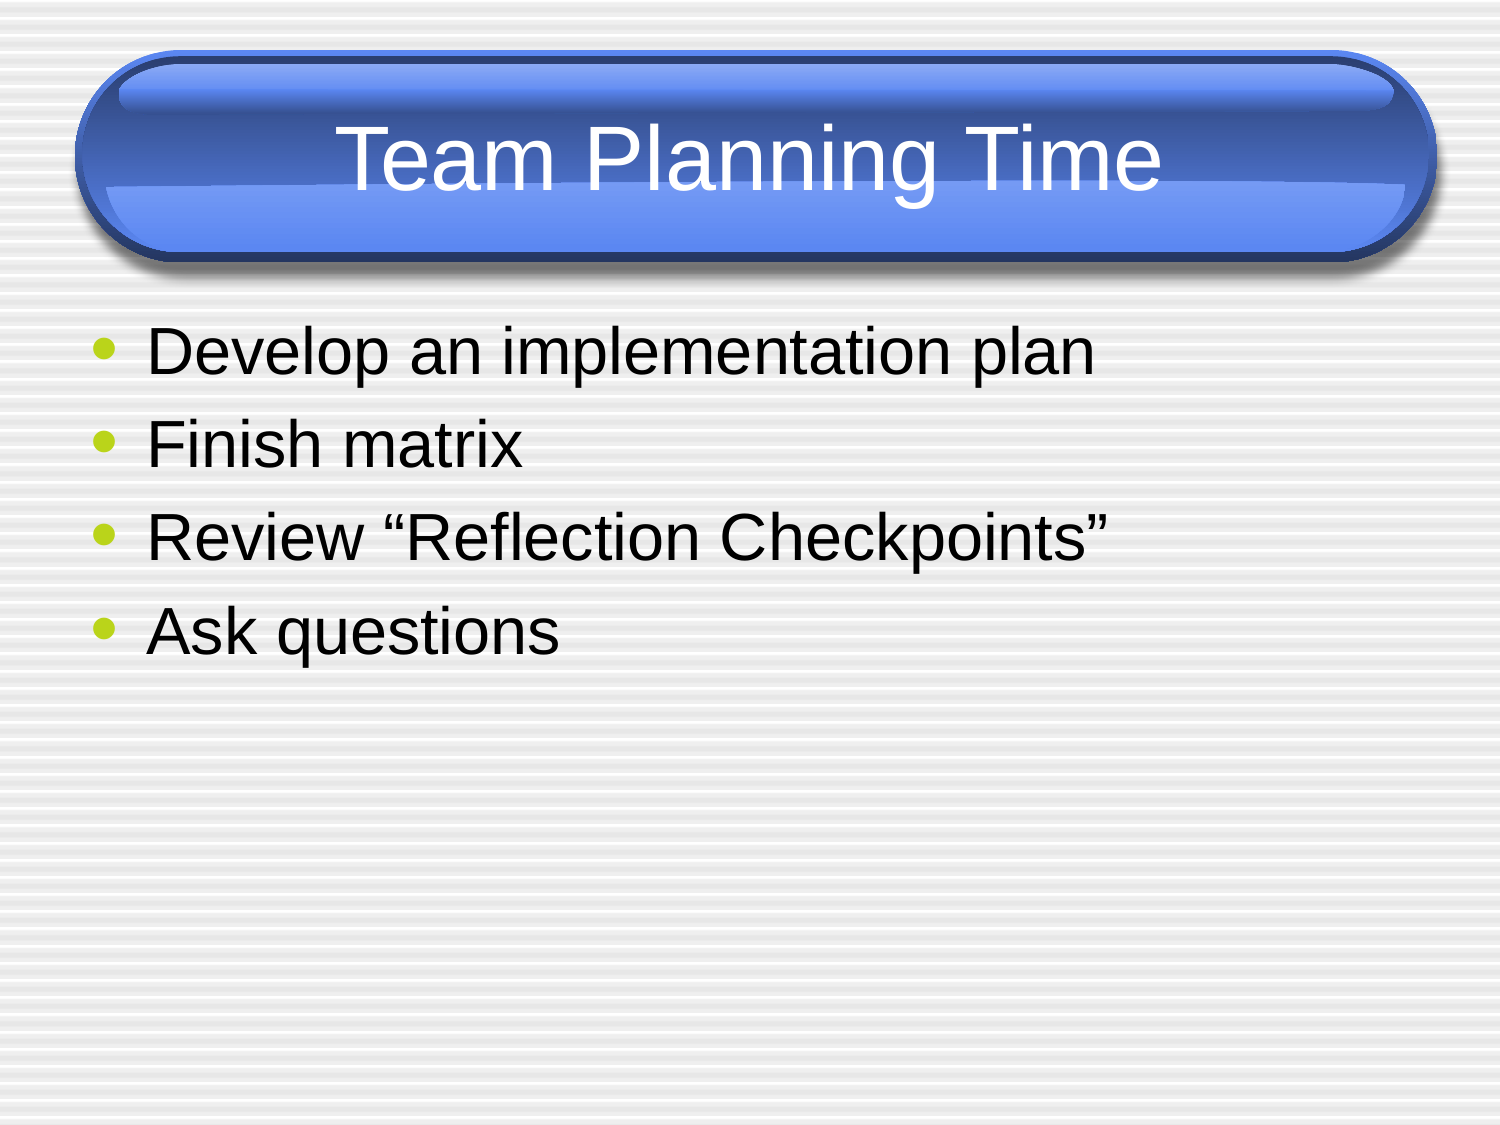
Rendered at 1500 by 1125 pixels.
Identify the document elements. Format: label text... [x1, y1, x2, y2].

title Team Planning Time [112, 60, 1388, 249]
picture [0, 0, 1500, 1125]
list Develop an implementation plan Finish matrix Review “Reflection Checkpoints” Ask questions [74, 299, 1438, 1001]
